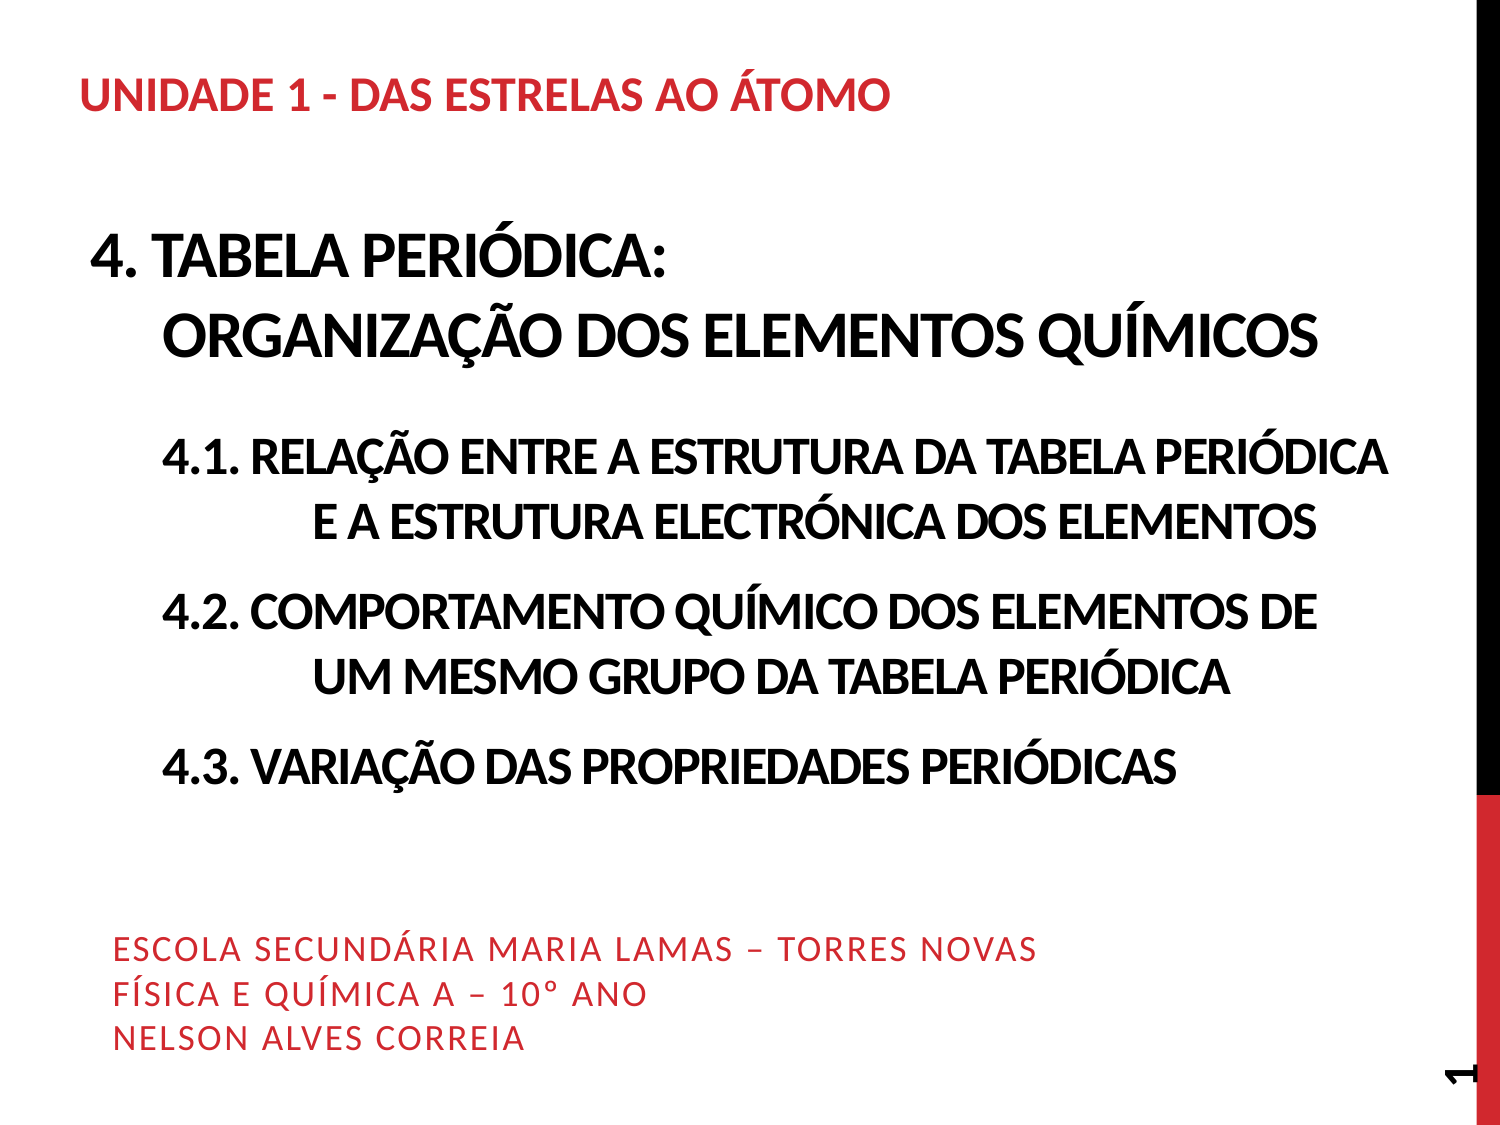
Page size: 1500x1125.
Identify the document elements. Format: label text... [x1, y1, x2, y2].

slide_number 1 [1427, 887, 1488, 1104]
subtitle Escola Secundária Maria Lamas – Torres Novas Física e Química A – 10º Ano Nelson Alves Correia [97, 916, 1223, 1067]
text_box UNIDADE 1 - DAS ESTRELAS AO ÁTOMO [64, 54, 1128, 180]
title 4. TABELA PERIÓDICA: ORGANIZAÇÃO DOS ELEMENTOS QUÍMICOS 4.1. RELAÇÃO ENTRE A ESTRUTURA DA TABELA PERIÓDICA E A ESTRUTURA ELECTRÓNICA DOS ELEMENTOS 4.2. COMPORTAMENTO QUÍMICO DOS ELEMENTOS DE UM MESMO GRUPO DA TABELA PERIÓDICA 4.3. VARIAÇÃO DAS PROPRIEDADES PERIÓDICAS [75, 172, 1424, 835]
